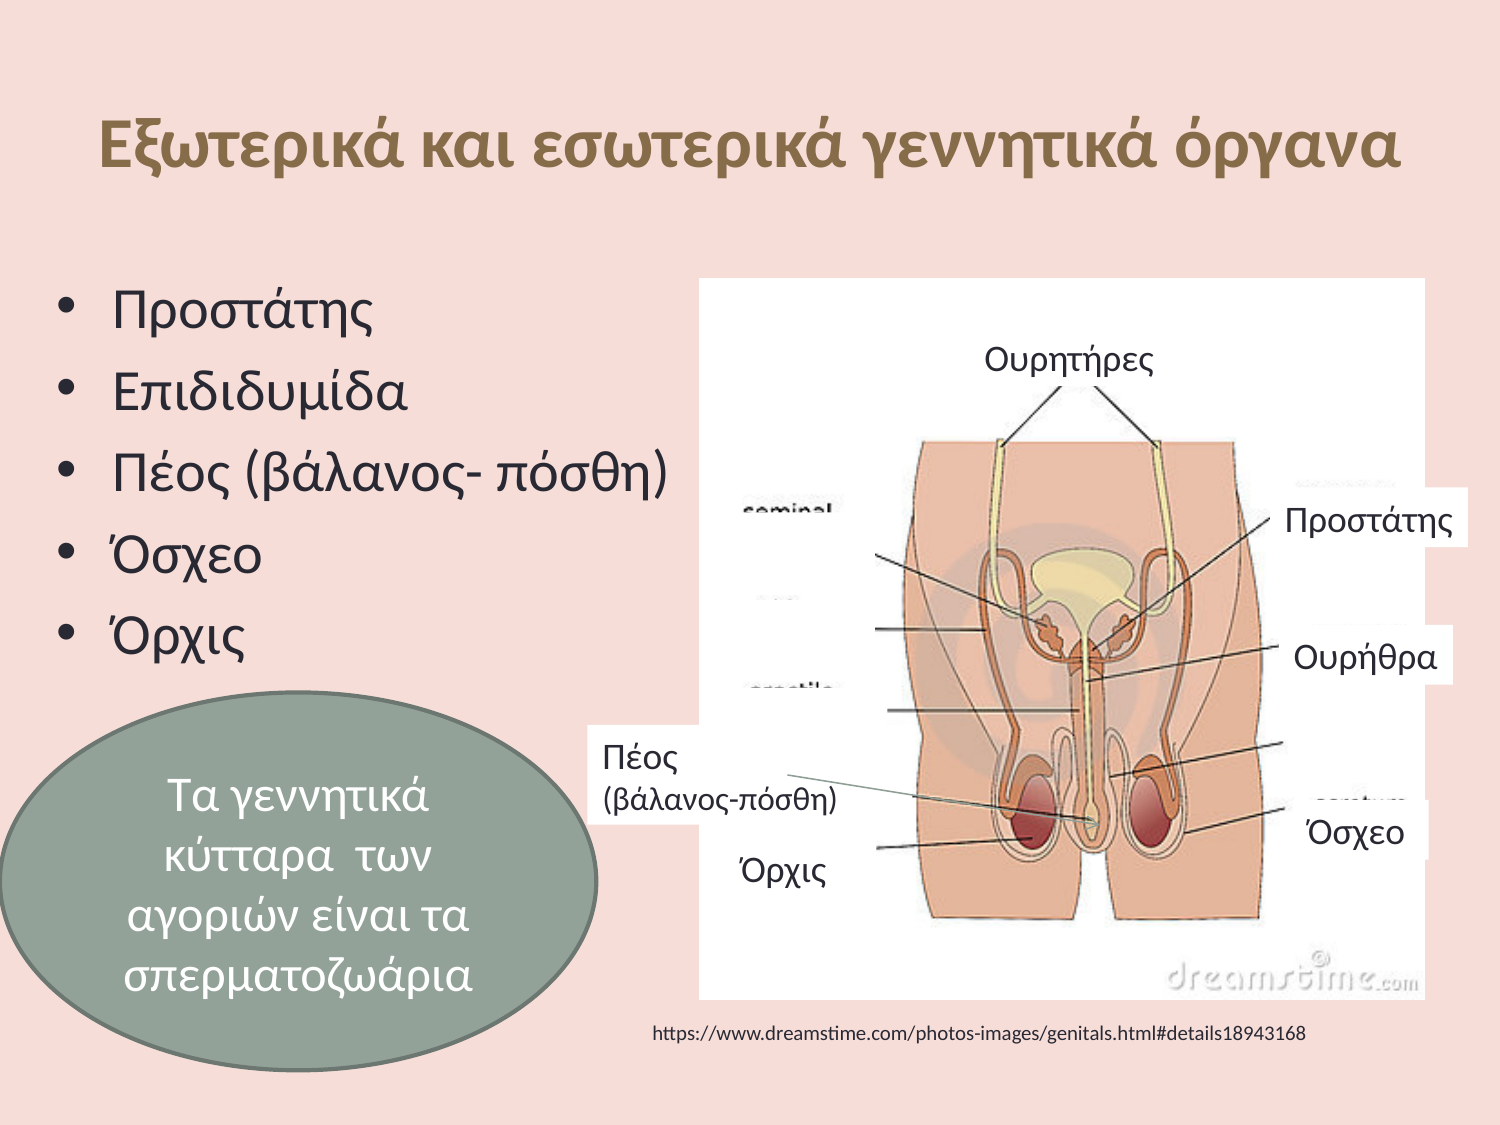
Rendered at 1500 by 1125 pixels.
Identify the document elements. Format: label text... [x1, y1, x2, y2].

title Εξωτερικά και εσωτερικά γεννητικά όργανα [74, 44, 1426, 233]
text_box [787, 774, 1101, 826]
text_box Προστάτης [1429, 487, 1468, 548]
text_box https://www.dreamstime.com/photos-images/genitals.html#details18943168 [637, 1012, 1388, 1053]
text_box Ουρήθρα [1429, 624, 1453, 685]
text_box Τα γεννητικά κύτταρα των αγοριών είναι τα σπερματοζωάρια [0, 690, 599, 1073]
list Προστάτης Επιδιδυμίδα Πέος (βάλανος- πόσθη) Όσχεο Όρχις [40, 262, 692, 1006]
text_box Πέος (βάλανος-πόσθη) [587, 724, 694, 825]
picture [699, 278, 1426, 1001]
